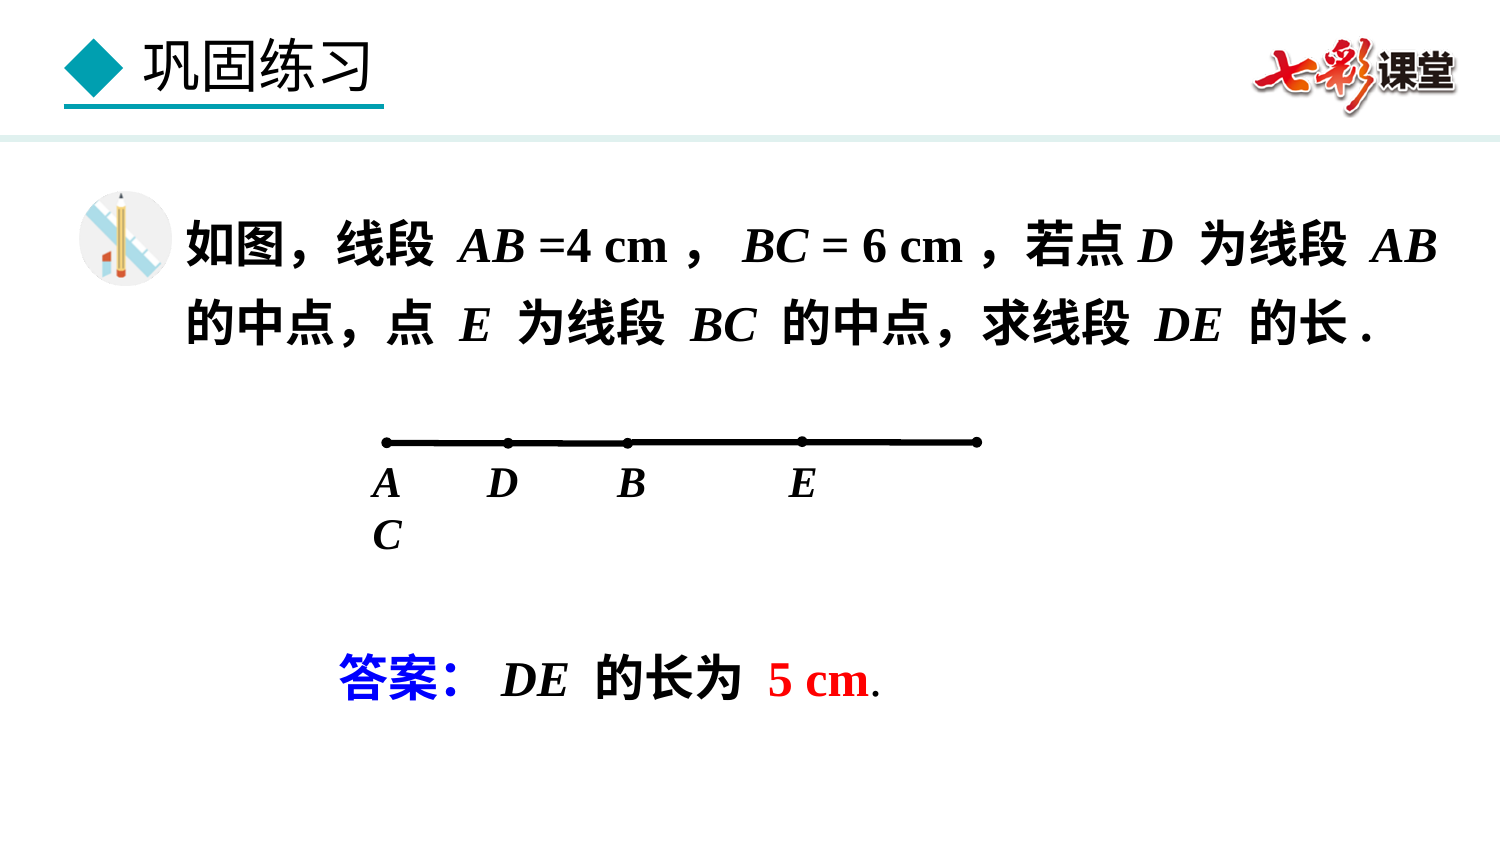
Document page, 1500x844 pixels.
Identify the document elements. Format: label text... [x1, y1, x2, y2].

text_box 如图，线段 AB =4 cm，BC = 6 cm，若点D 为线段 AB 的中点，点 E 为线段 BC 的中点，求线段 DE 的长. [171, 185, 1471, 359]
picture [78, 191, 172, 287]
text_box 答案：DE 的长为 5 cm. [324, 639, 1110, 715]
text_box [357, 436, 1006, 515]
picture [1249, 32, 1461, 118]
